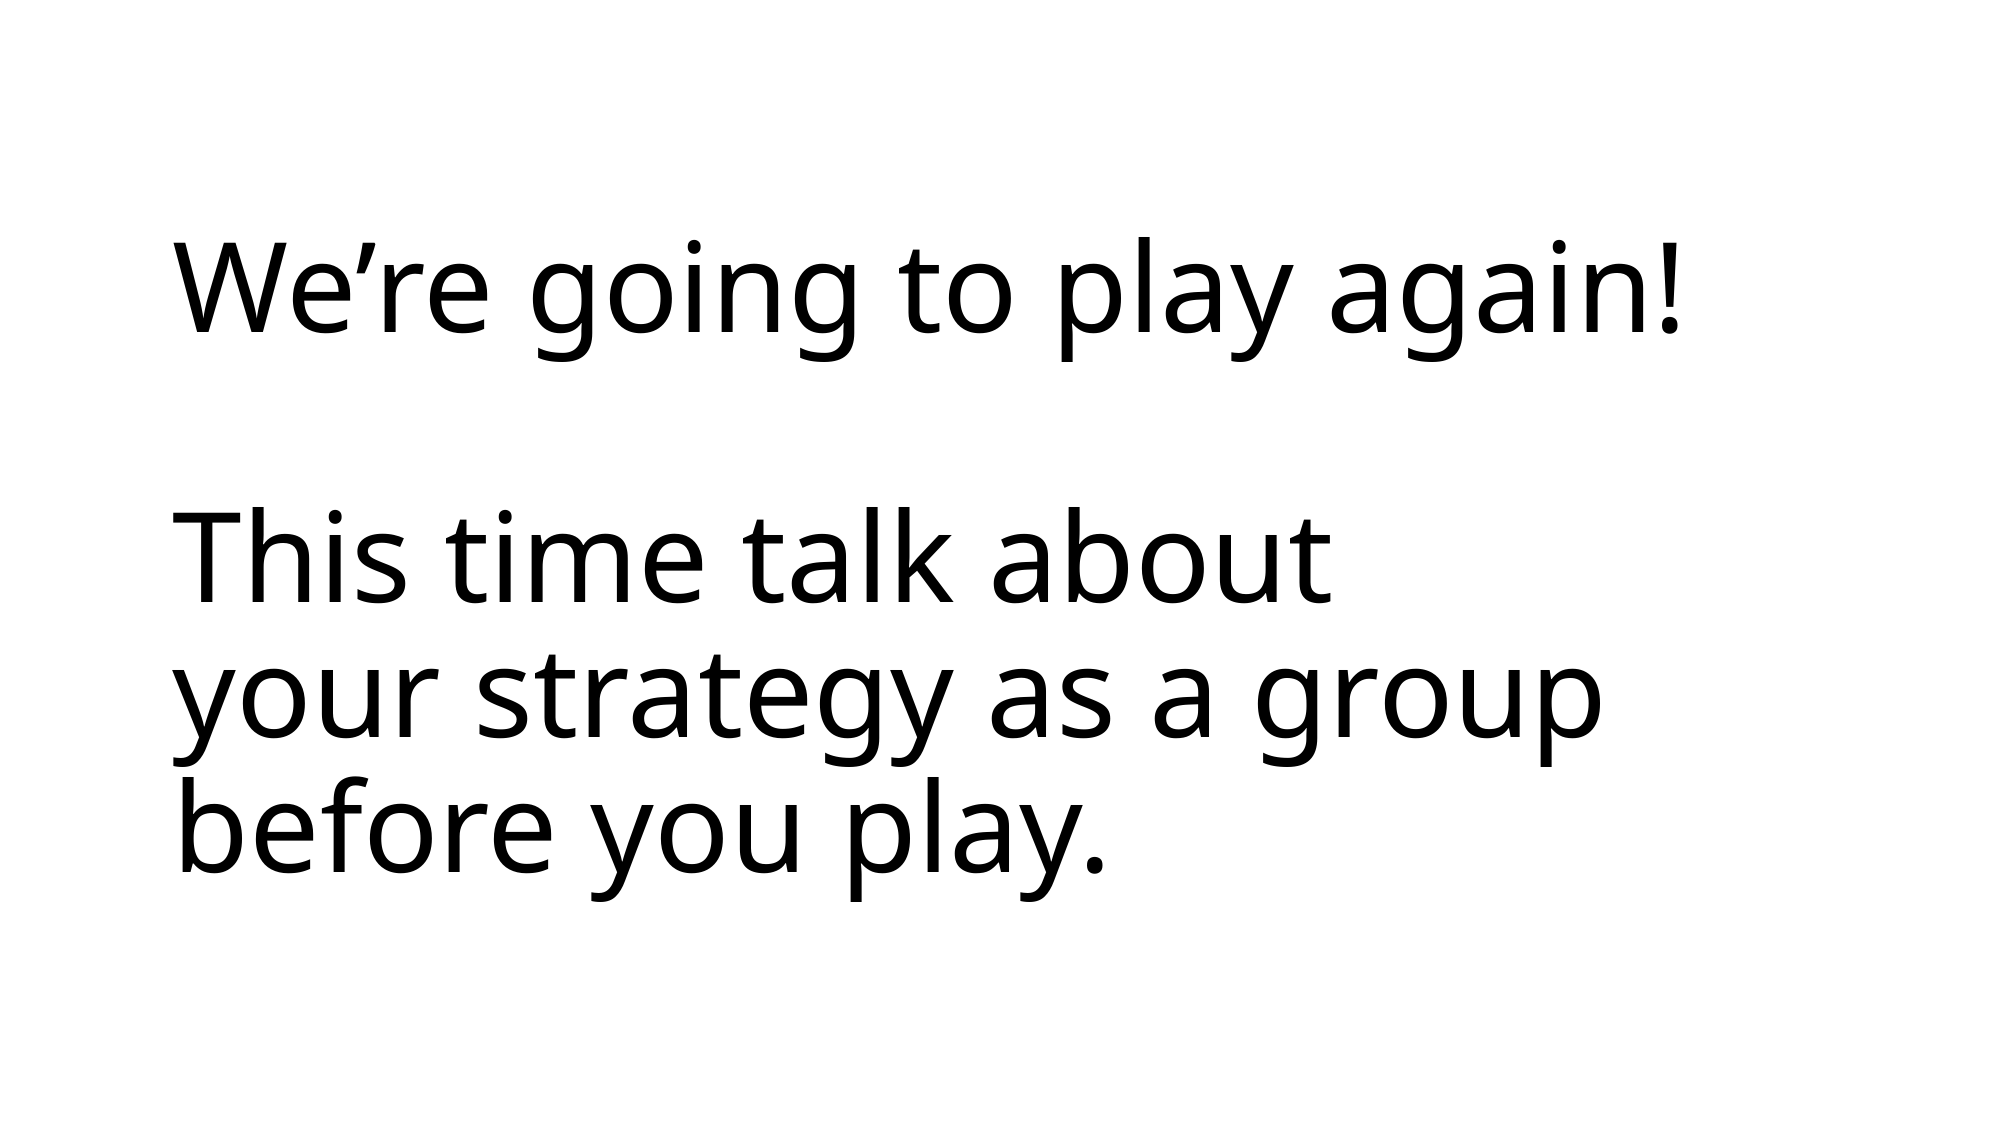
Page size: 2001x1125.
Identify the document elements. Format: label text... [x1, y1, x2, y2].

title We’re going to play again! This time talk about your strategy as a group before you play. [157, 453, 1883, 672]
